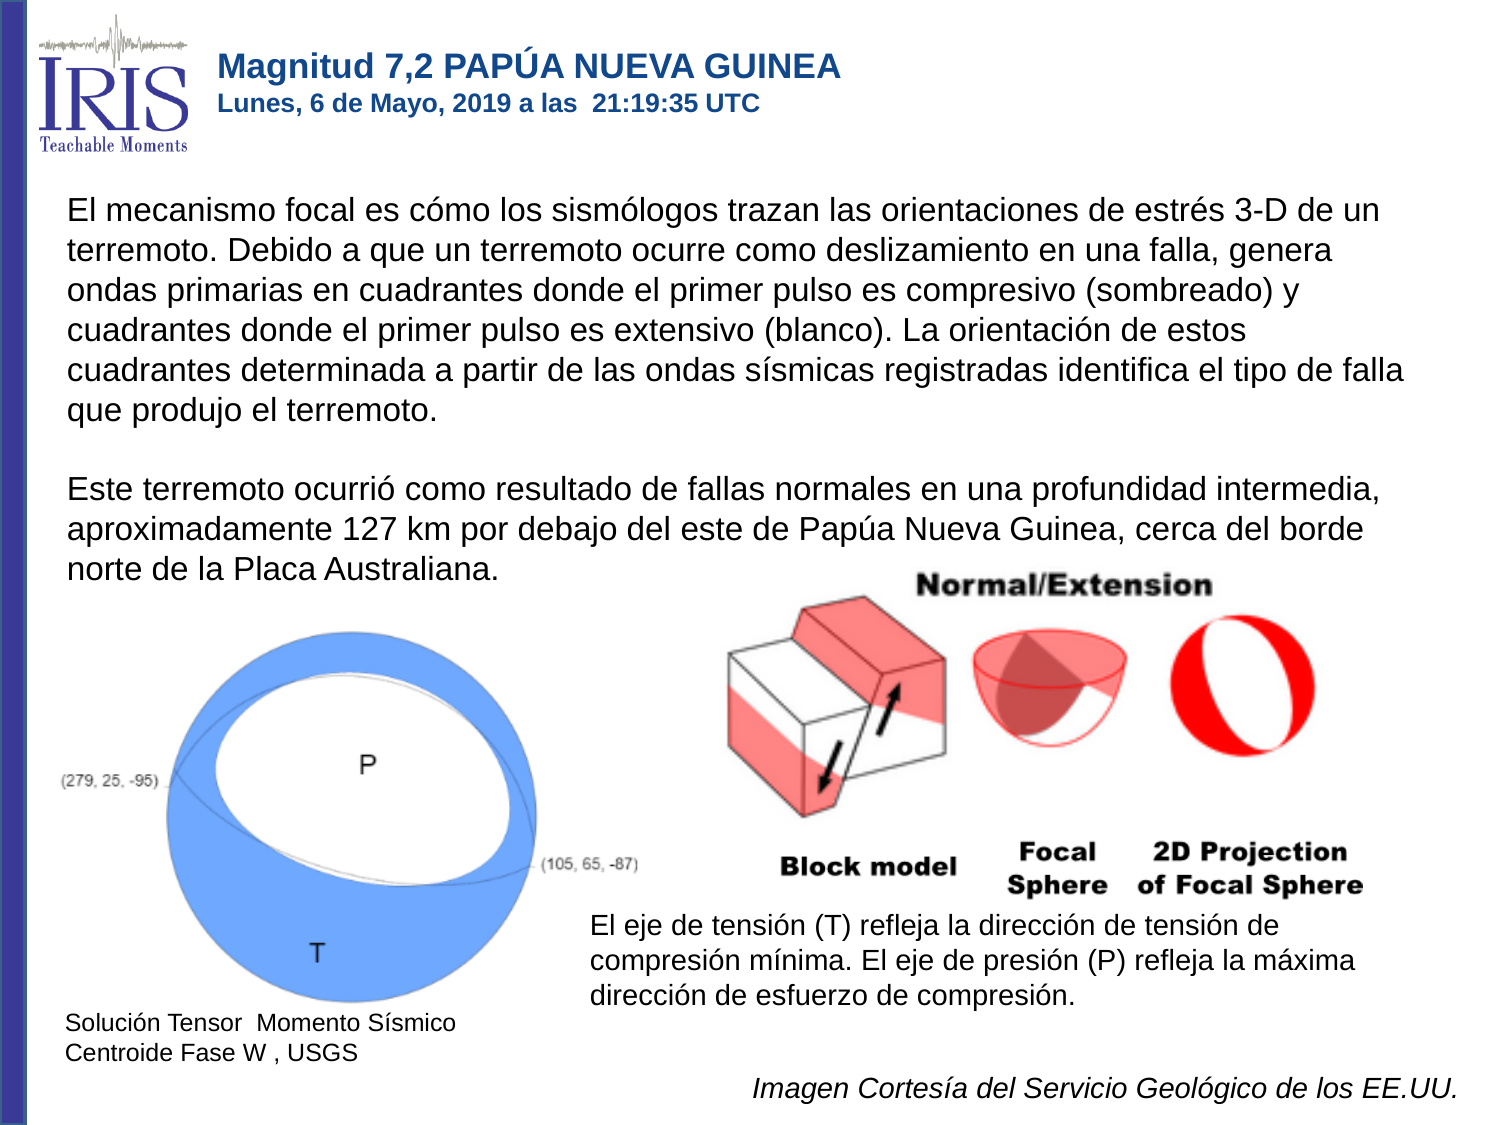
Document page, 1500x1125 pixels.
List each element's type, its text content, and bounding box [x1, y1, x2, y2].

text_box Solución Tensor Momento Sísmico Centroide Fase W , USGS​ [49, 1029, 500, 1074]
picture [699, 548, 1363, 913]
text_box [0, 0, 27, 1125]
text_box El eje de tensión (T) refleja la dirección de tensión de compresión mínima. El eje de presión (P) refleja la máxima dirección de esfuerzo de compresión. [655, 898, 1390, 1019]
picture [46, 624, 651, 1021]
text_box El mecanismo focal es cómo los sismólogos trazan las orientaciones de estrés 3-D de un terremoto. Debido a que un terremoto ocurre como deslizamiento en una falla, genera ondas primarias en cuadrantes donde el primer pulso es compresivo (sombreado) y cuadrantes donde el primer pulso es extensivo (blanco). La orientación de estos cuadrantes determinada a partir de las ondas sísmicas registradas identifica el tipo de falla que produjo el terremoto. Este terremoto ocurrió como resultado de fallas normales en una profundidad intermedia, aproximadamente 127 km por debajo del este de Papúa Nueva Guinea, cerca del borde norte de la Placa Australiana. [52, 180, 1425, 595]
picture [39, 12, 188, 165]
text_box Imagen Cortesía del Servicio Geológico de los EE.UU. [737, 1061, 1500, 1112]
text_box Magnitud 7,2 PAPÚA NUEVA GUINEA Lunes, 6 de Mayo, 2019 a las 21:19:35 UTC [202, 0, 1499, 125]
